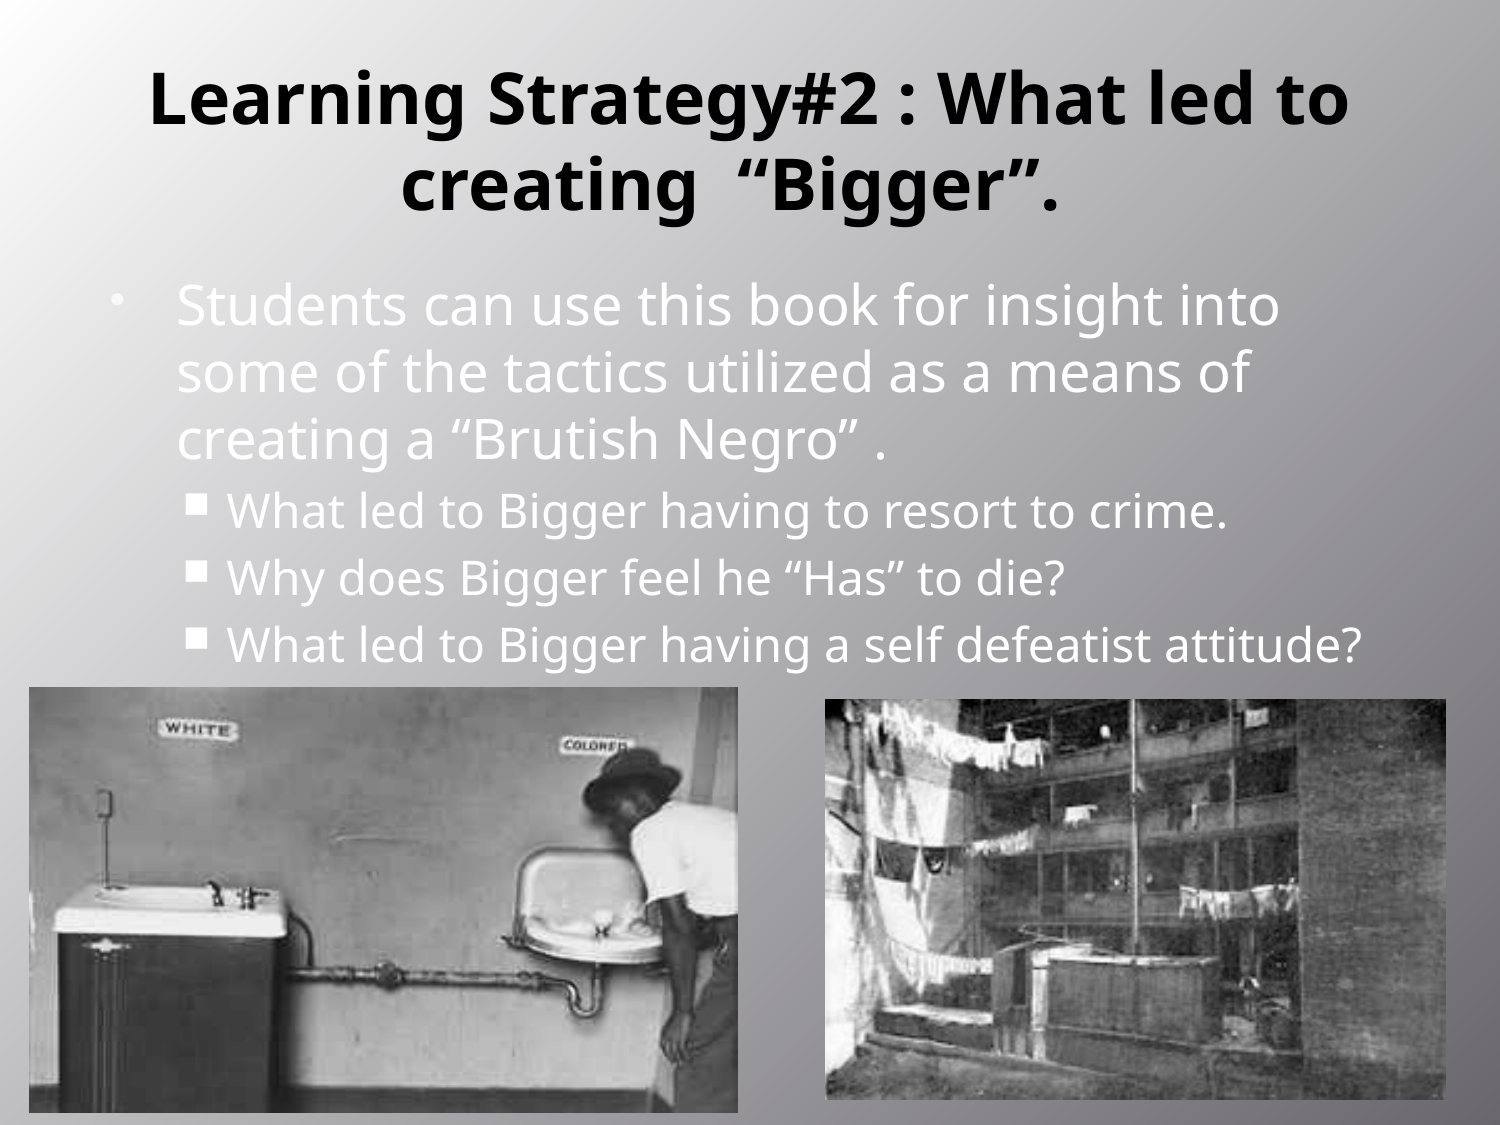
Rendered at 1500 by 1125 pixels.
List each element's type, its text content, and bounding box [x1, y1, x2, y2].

list Students can use this book for insight into some of the tactics utilized as a means of creating a “Brutish Negro” . What led to Bigger having to resort to crime. Why does Bigger feel he “Has” to die? What led to Bigger having a self defeatist attitude? [75, 262, 1425, 688]
title Learning Strategy#2 : What led to creating “Bigger”. [75, 45, 1425, 233]
picture [824, 699, 1447, 1101]
picture [28, 687, 738, 1113]
